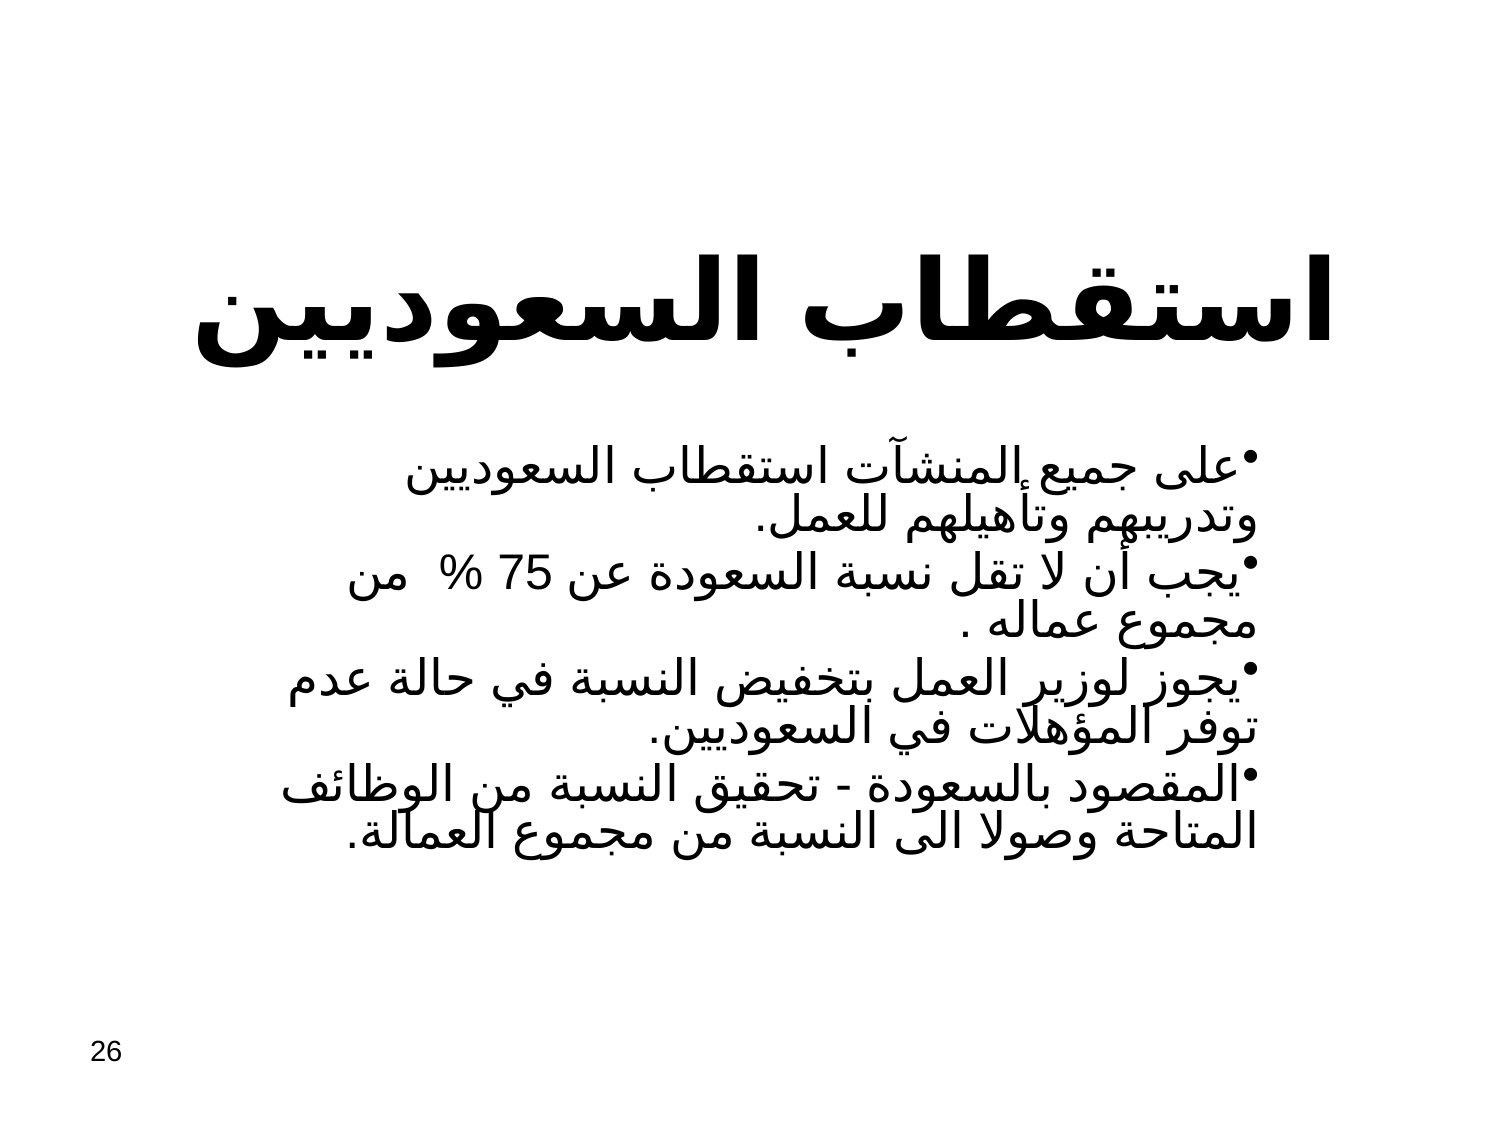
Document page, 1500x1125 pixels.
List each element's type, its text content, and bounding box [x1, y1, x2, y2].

title استقطاب السعوديين [112, 174, 1388, 417]
slide_number 26 [74, 1024, 426, 1103]
subtitle على جميع المنشآت استقطاب السعوديين وتدريبهم وتأهيلهم للعمل. يجب أن لا تقل نسبة السعودة عن 75 % من مجموع عماله . يجوز لوزير العمل بتخفيض النسبة في حالة عدم توفر المؤهلات في السعوديين. المقصود بالسعودة - تحقيق النسبة من الوظائف المتاحة وصولا الى النسبة من مجموع العمالة. [224, 437, 1276, 938]
